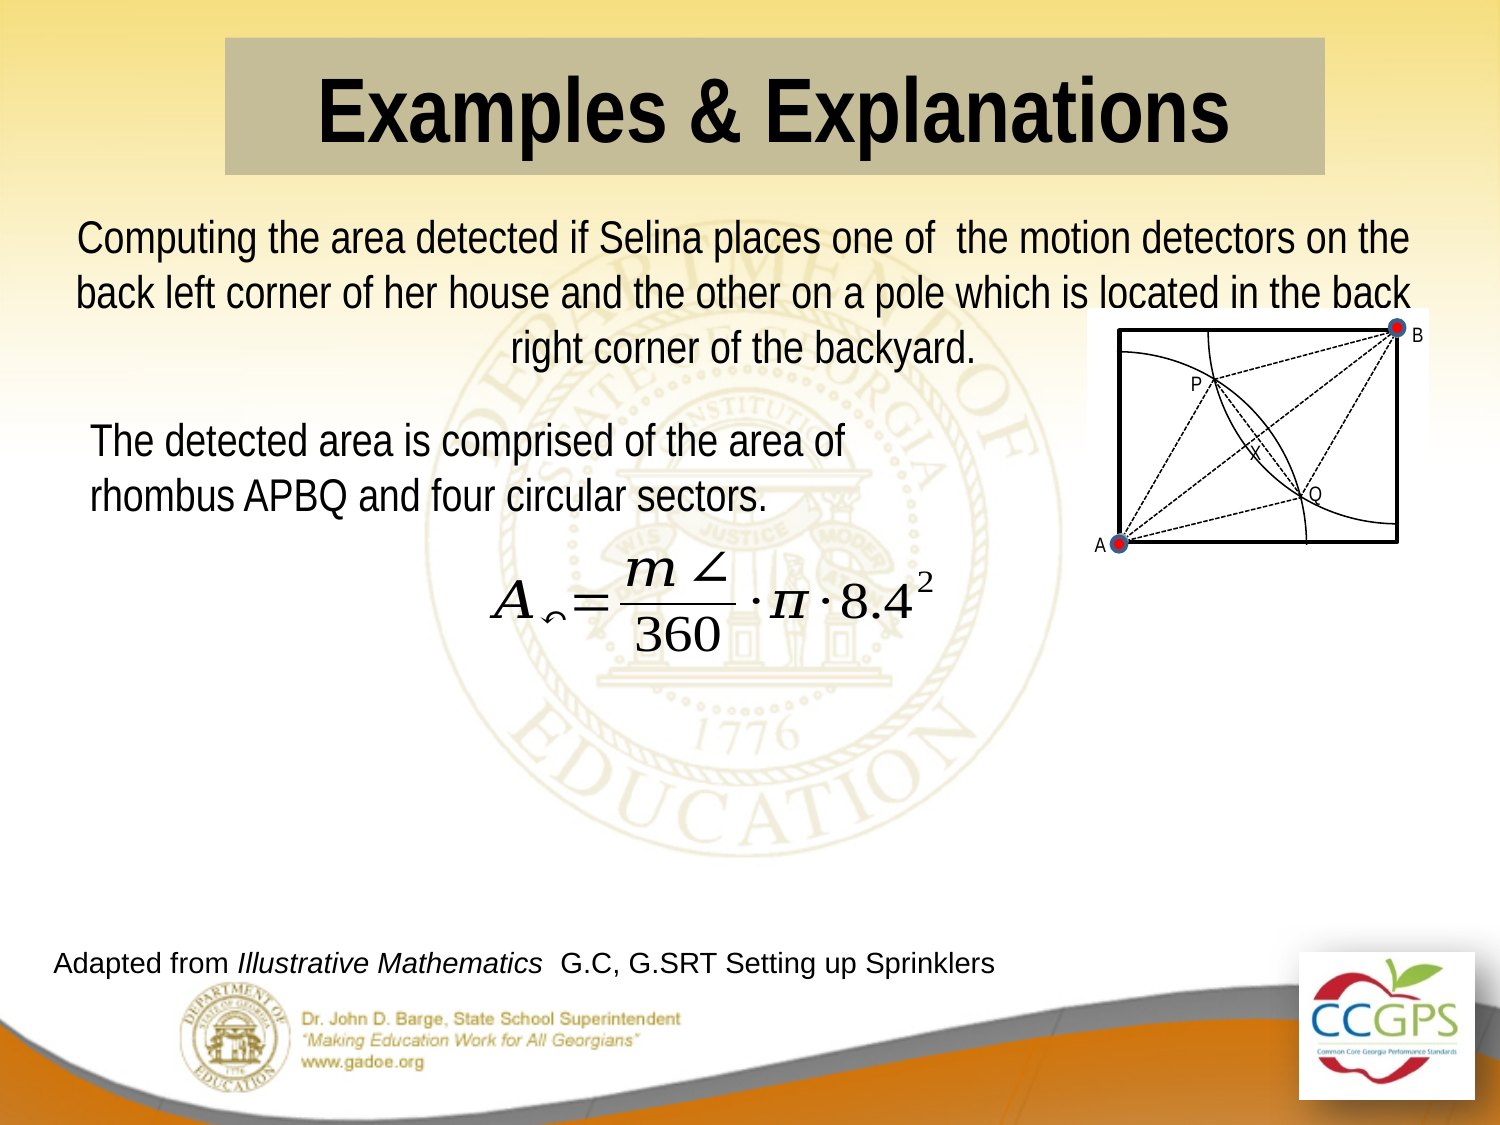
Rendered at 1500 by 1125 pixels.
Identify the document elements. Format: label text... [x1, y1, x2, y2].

picture [0, 0, 1500, 1125]
subtitle Computing the area detected if Selina places one of the motion detectors on the back left corner of her house and the other on a pole which is located in the back right corner of the backyard. [37, 199, 1451, 913]
text_box Adapted from Illustrative Mathematics G.C, G.SRT Setting up Sprinklers [38, 937, 1011, 988]
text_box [927, 137, 1500, 739]
title Examples & Explanations [224, 37, 1326, 176]
text_box The detected area is comprised of the area of rhombus APBQ and four circular sectors. [74, 403, 922, 528]
